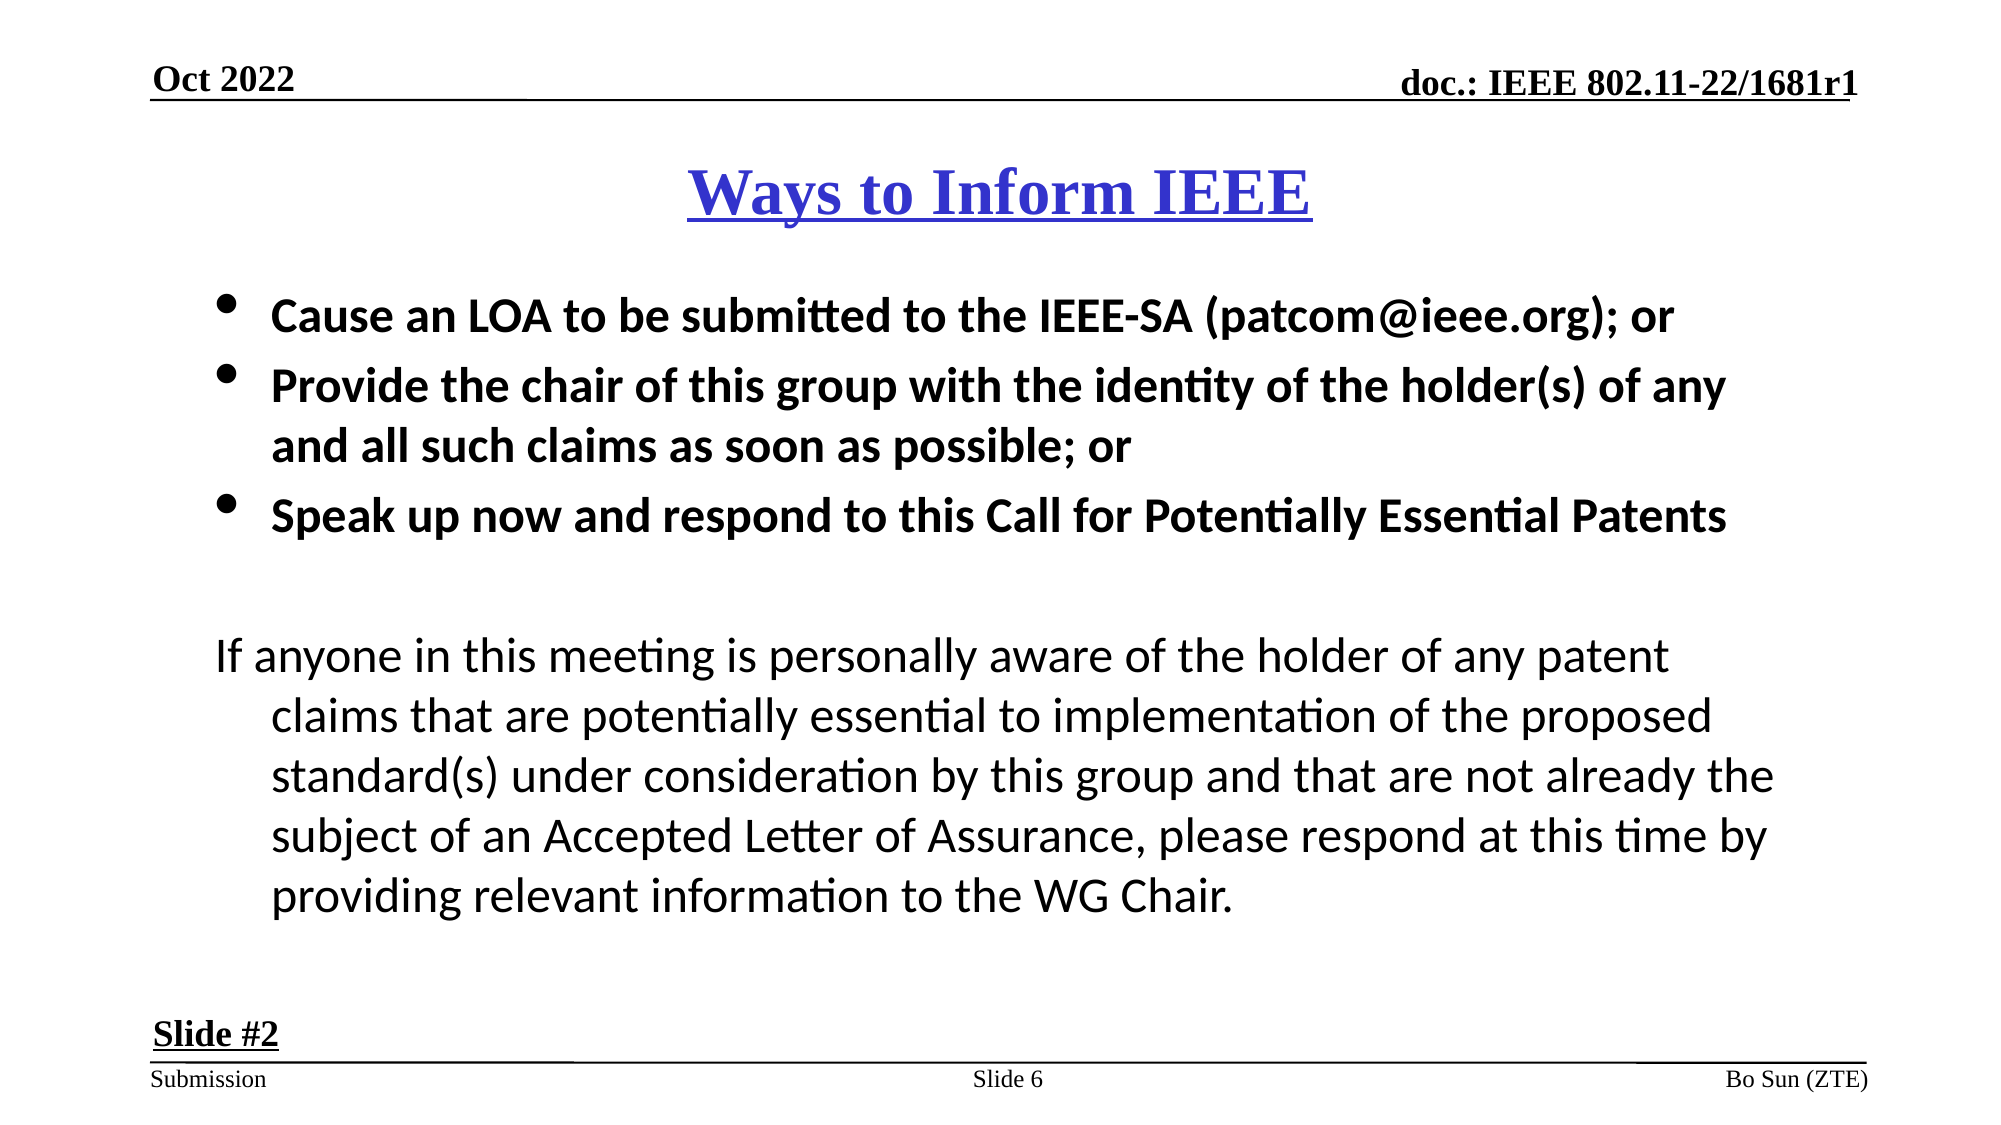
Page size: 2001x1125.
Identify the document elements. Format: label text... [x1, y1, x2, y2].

text_box Slide #2 [138, 1001, 295, 1062]
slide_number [152, 54, 563, 100]
text_box Ways to Inform IEEE [362, 100, 1638, 275]
slide_number Slide 6 [949, 1061, 1067, 1123]
text_box Cause an LOA to be submitted to the IEEE-SA (patcom@ieee.org); or Provide the chair of this group with the identity of the holder(s) of any and all such claims as soon as possible; or Speak up now and respond to this Call for Potentially Essential Patents If anyone in this meeting is personally aware of the holder of any patent claims that are potentially essential to implementation of the proposed standard(s) under consideration by this group and that are not already the subject of an Accepted Letter of Assurance, please respond at this time by providing relevant information to the WG Chair. [200, 275, 1800, 975]
footer Bo Sun (ZTE) [1171, 1061, 1869, 1093]
